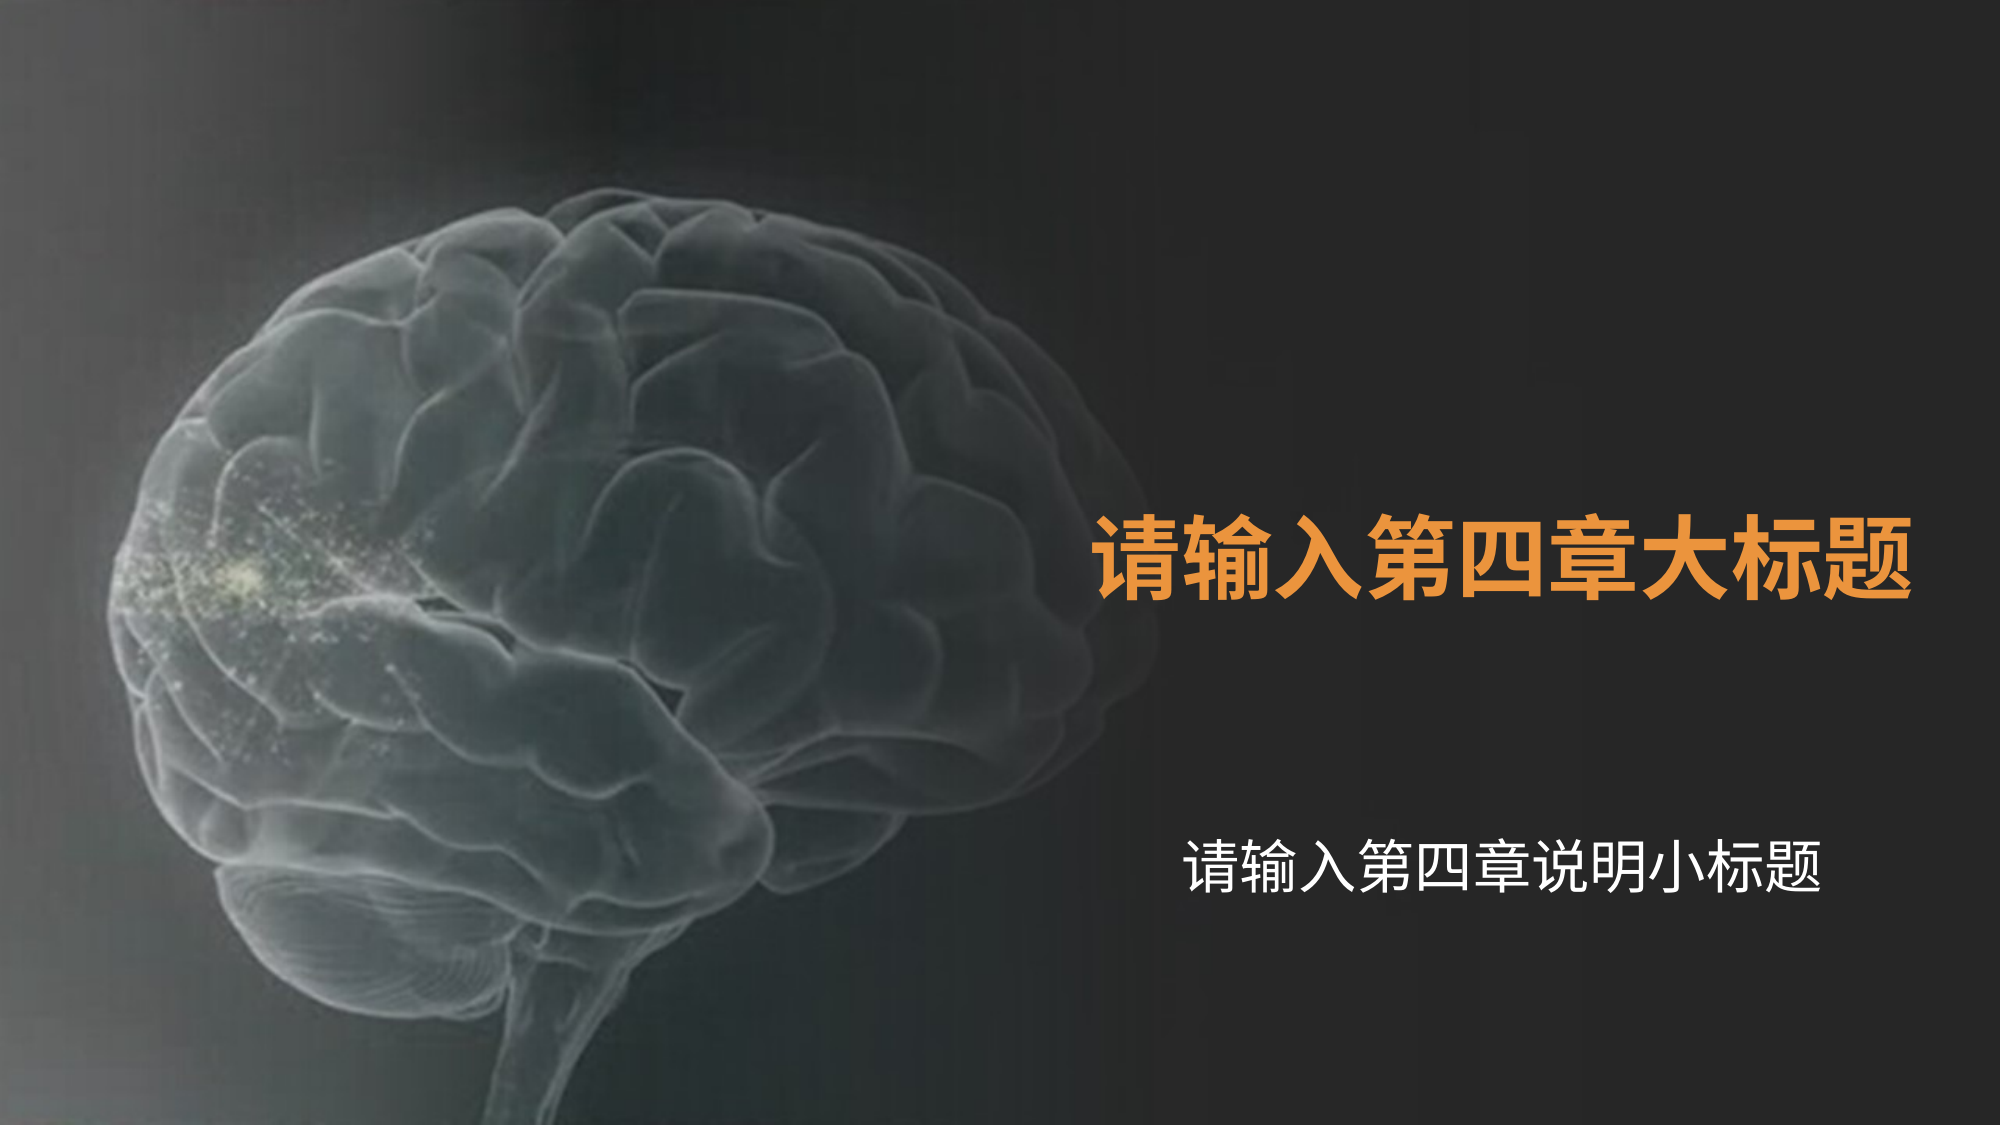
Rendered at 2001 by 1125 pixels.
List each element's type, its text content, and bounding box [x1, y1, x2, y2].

picture [0, 0, 2000, 1125]
title 请输入第四章大标题 [1036, 292, 1969, 766]
list 请输入第四章说明小标题 [1036, 787, 1969, 939]
